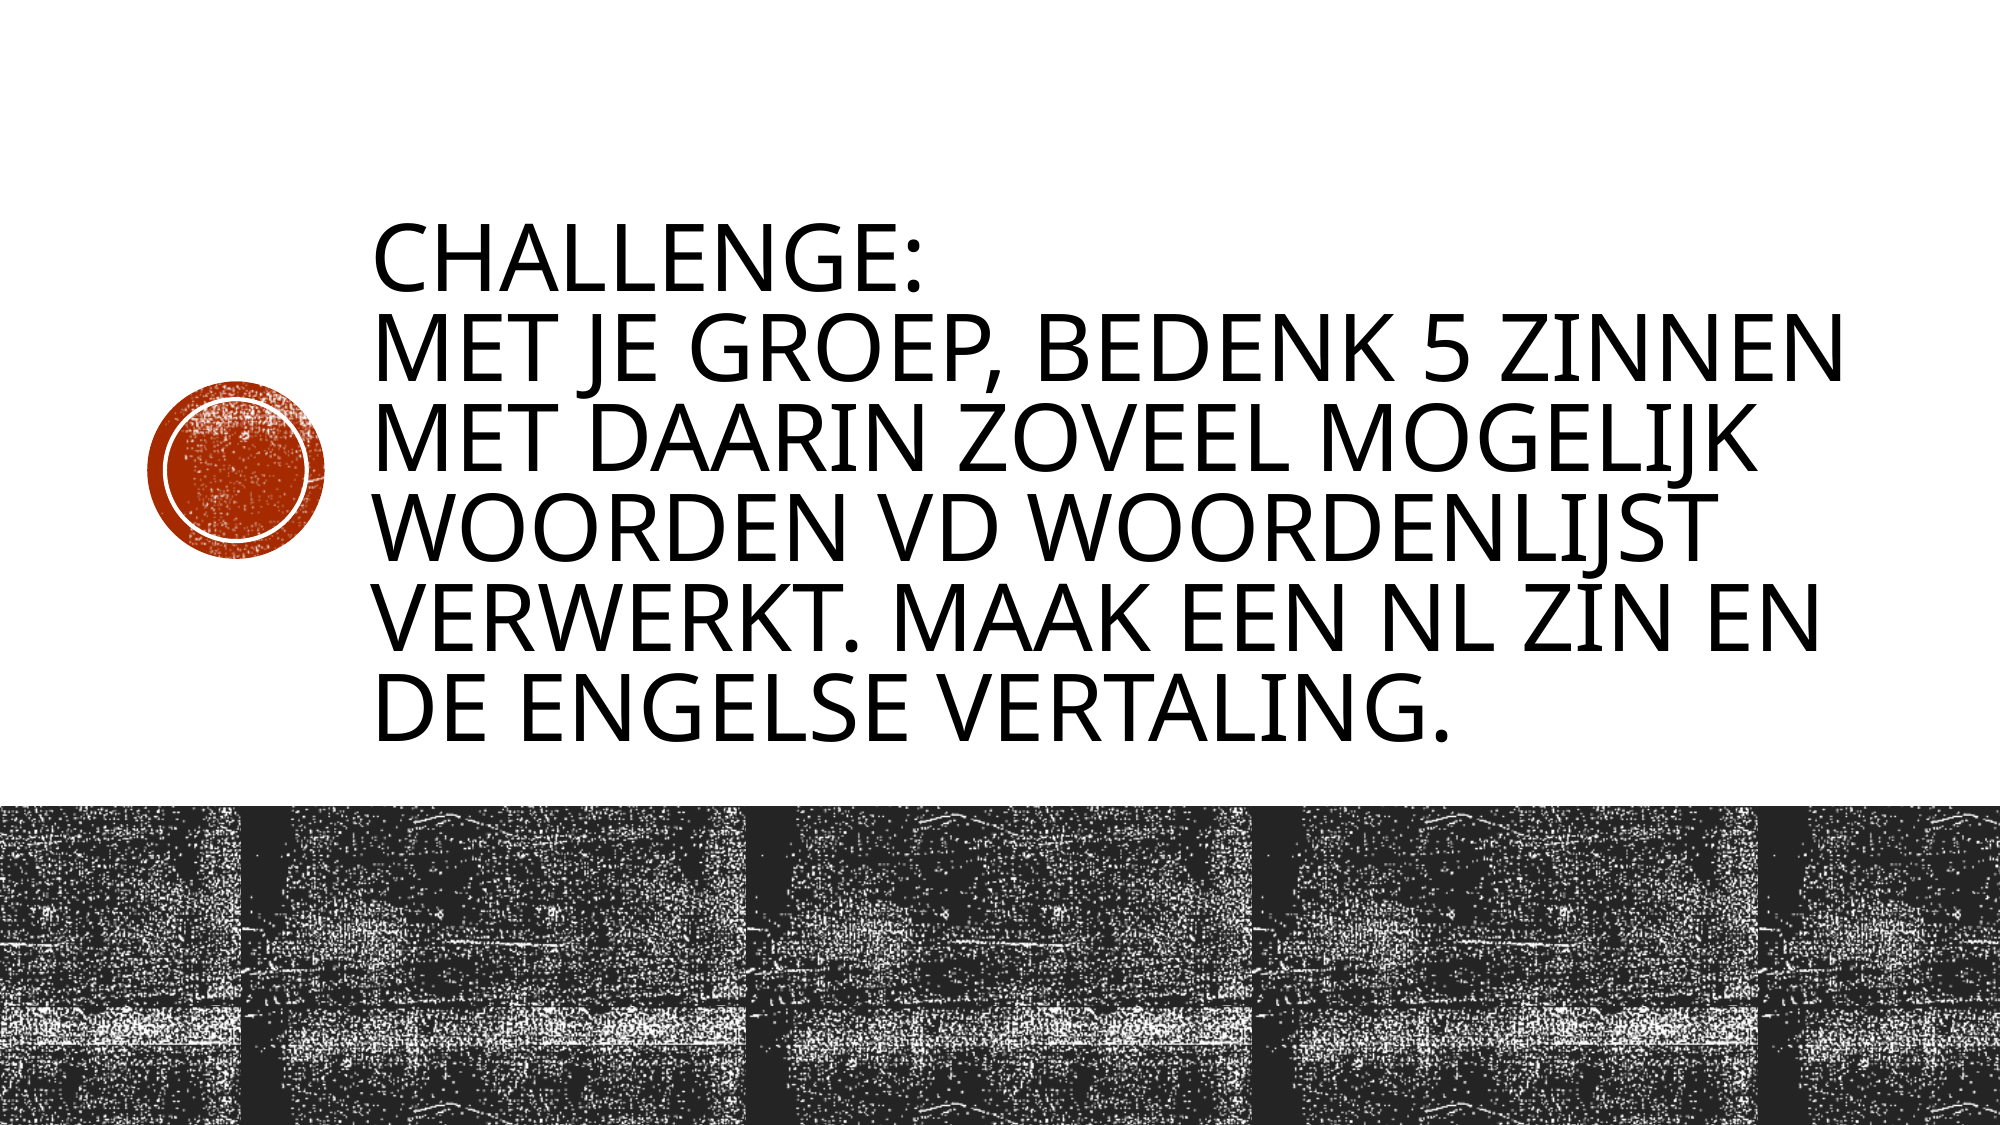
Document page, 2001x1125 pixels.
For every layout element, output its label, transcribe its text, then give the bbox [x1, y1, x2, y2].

title Challenge: Met je groep, bedenk 5 zinnen met daarin zoveel mogelijk woorden vd woordenlijst verwerkt. Maak een NL zin en de ENgelse vertaling. [355, 201, 1878, 779]
